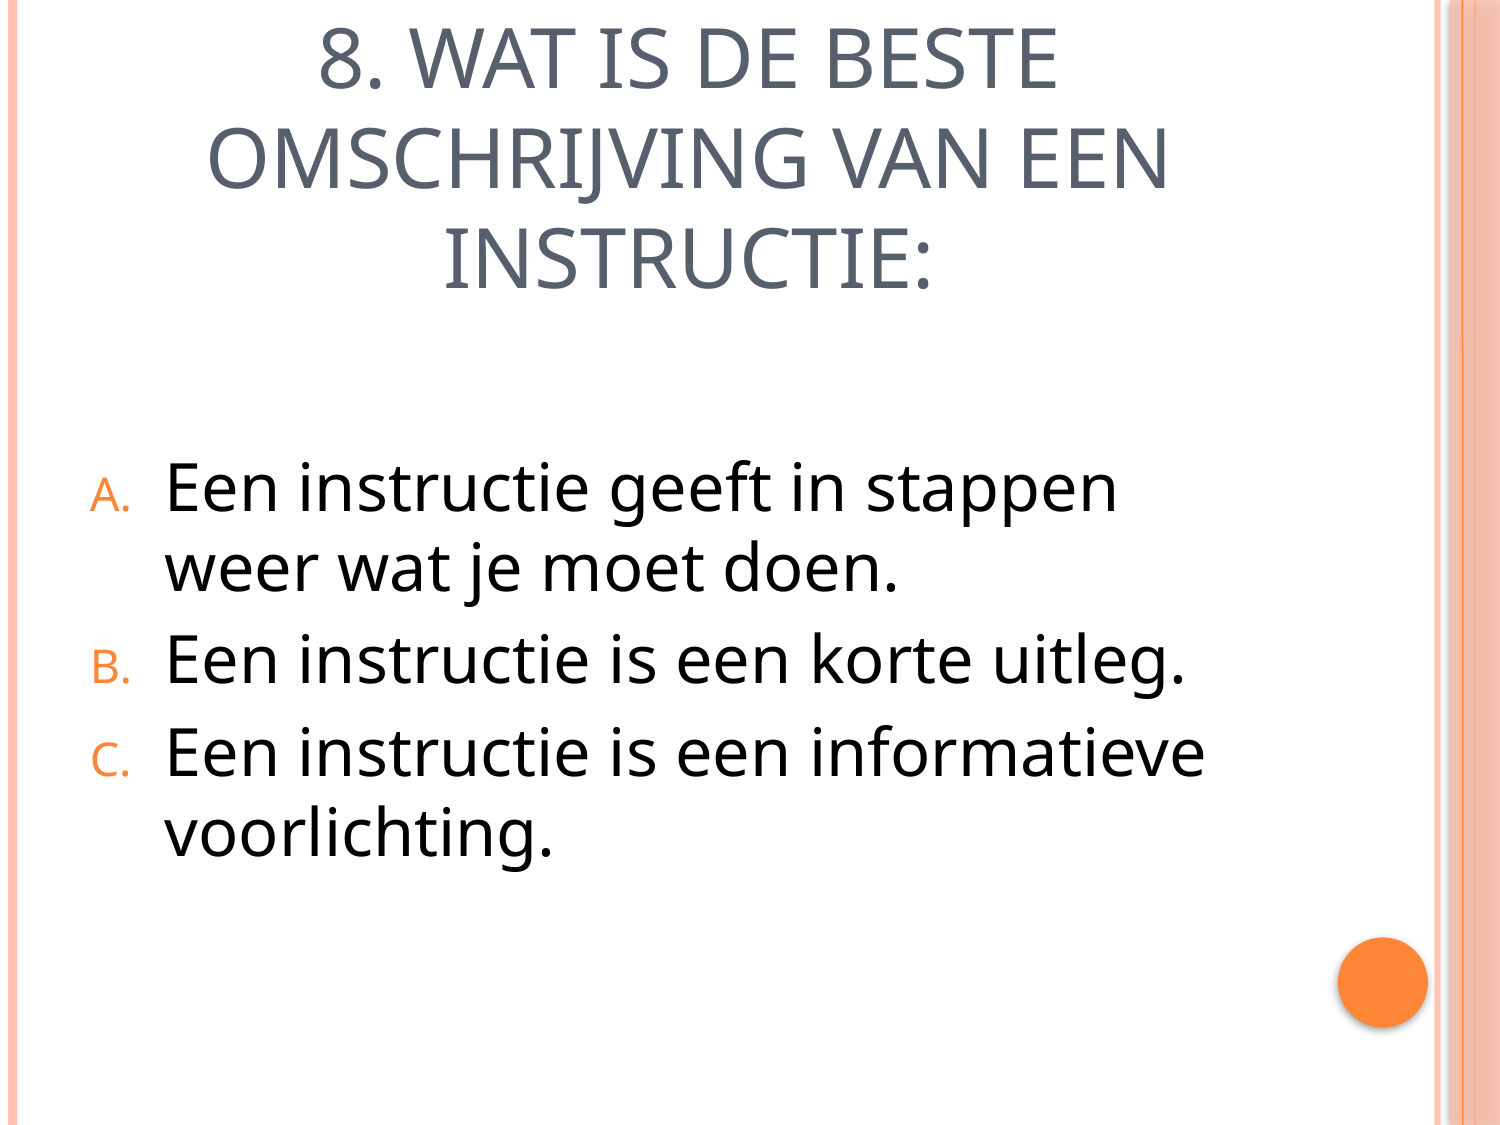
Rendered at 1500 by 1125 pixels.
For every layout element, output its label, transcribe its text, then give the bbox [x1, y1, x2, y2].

title 8. Wat is de beste omschrijving van een instructie: [76, 125, 1302, 313]
list Een instructie geeft in stappen weer wat je moet doen. Een instructie is een korte uitleg. Een instructie is een informatieve voorlichting. [75, 262, 1300, 1062]
